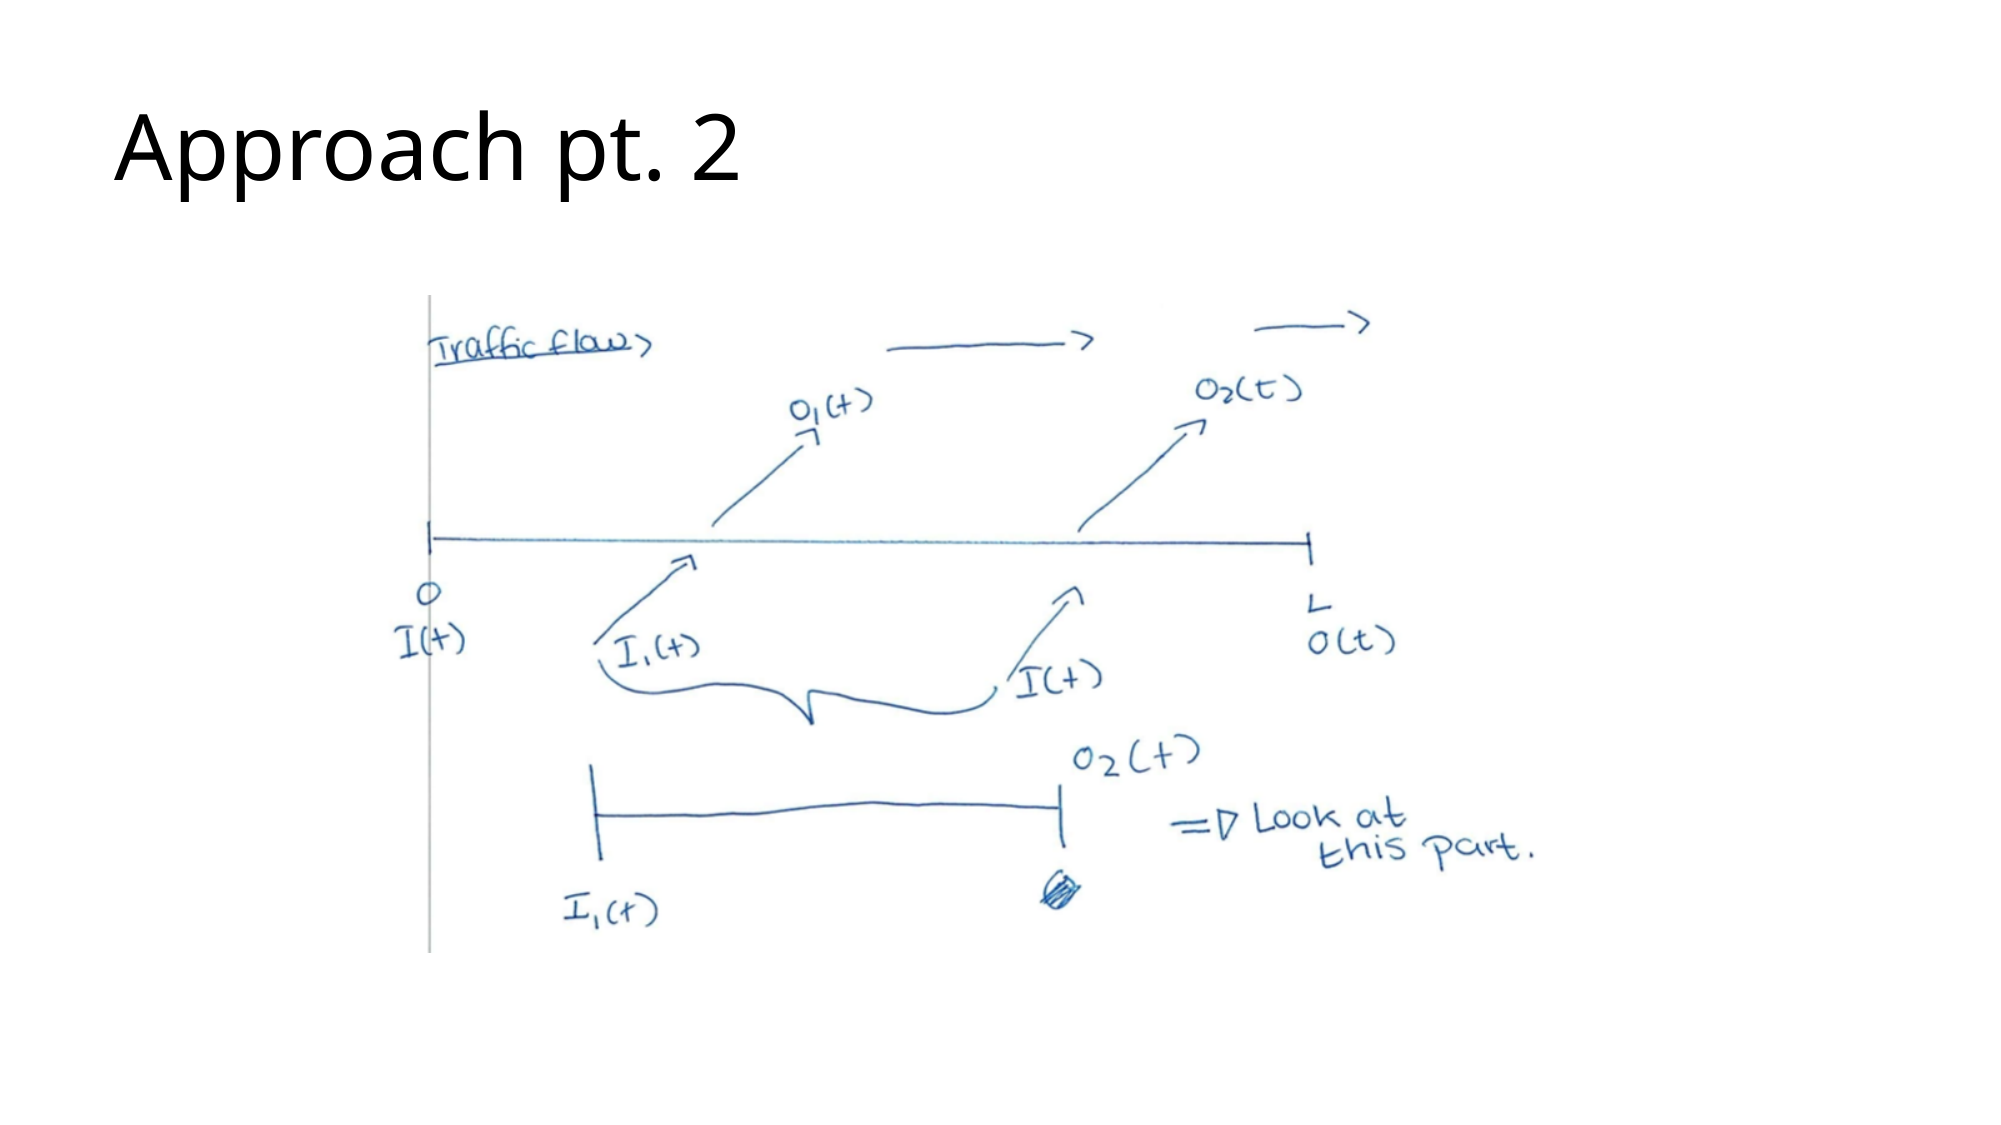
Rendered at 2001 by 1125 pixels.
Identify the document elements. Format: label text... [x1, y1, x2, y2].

title Approach pt. 2 [99, 42, 1825, 260]
picture [385, 295, 1545, 953]
